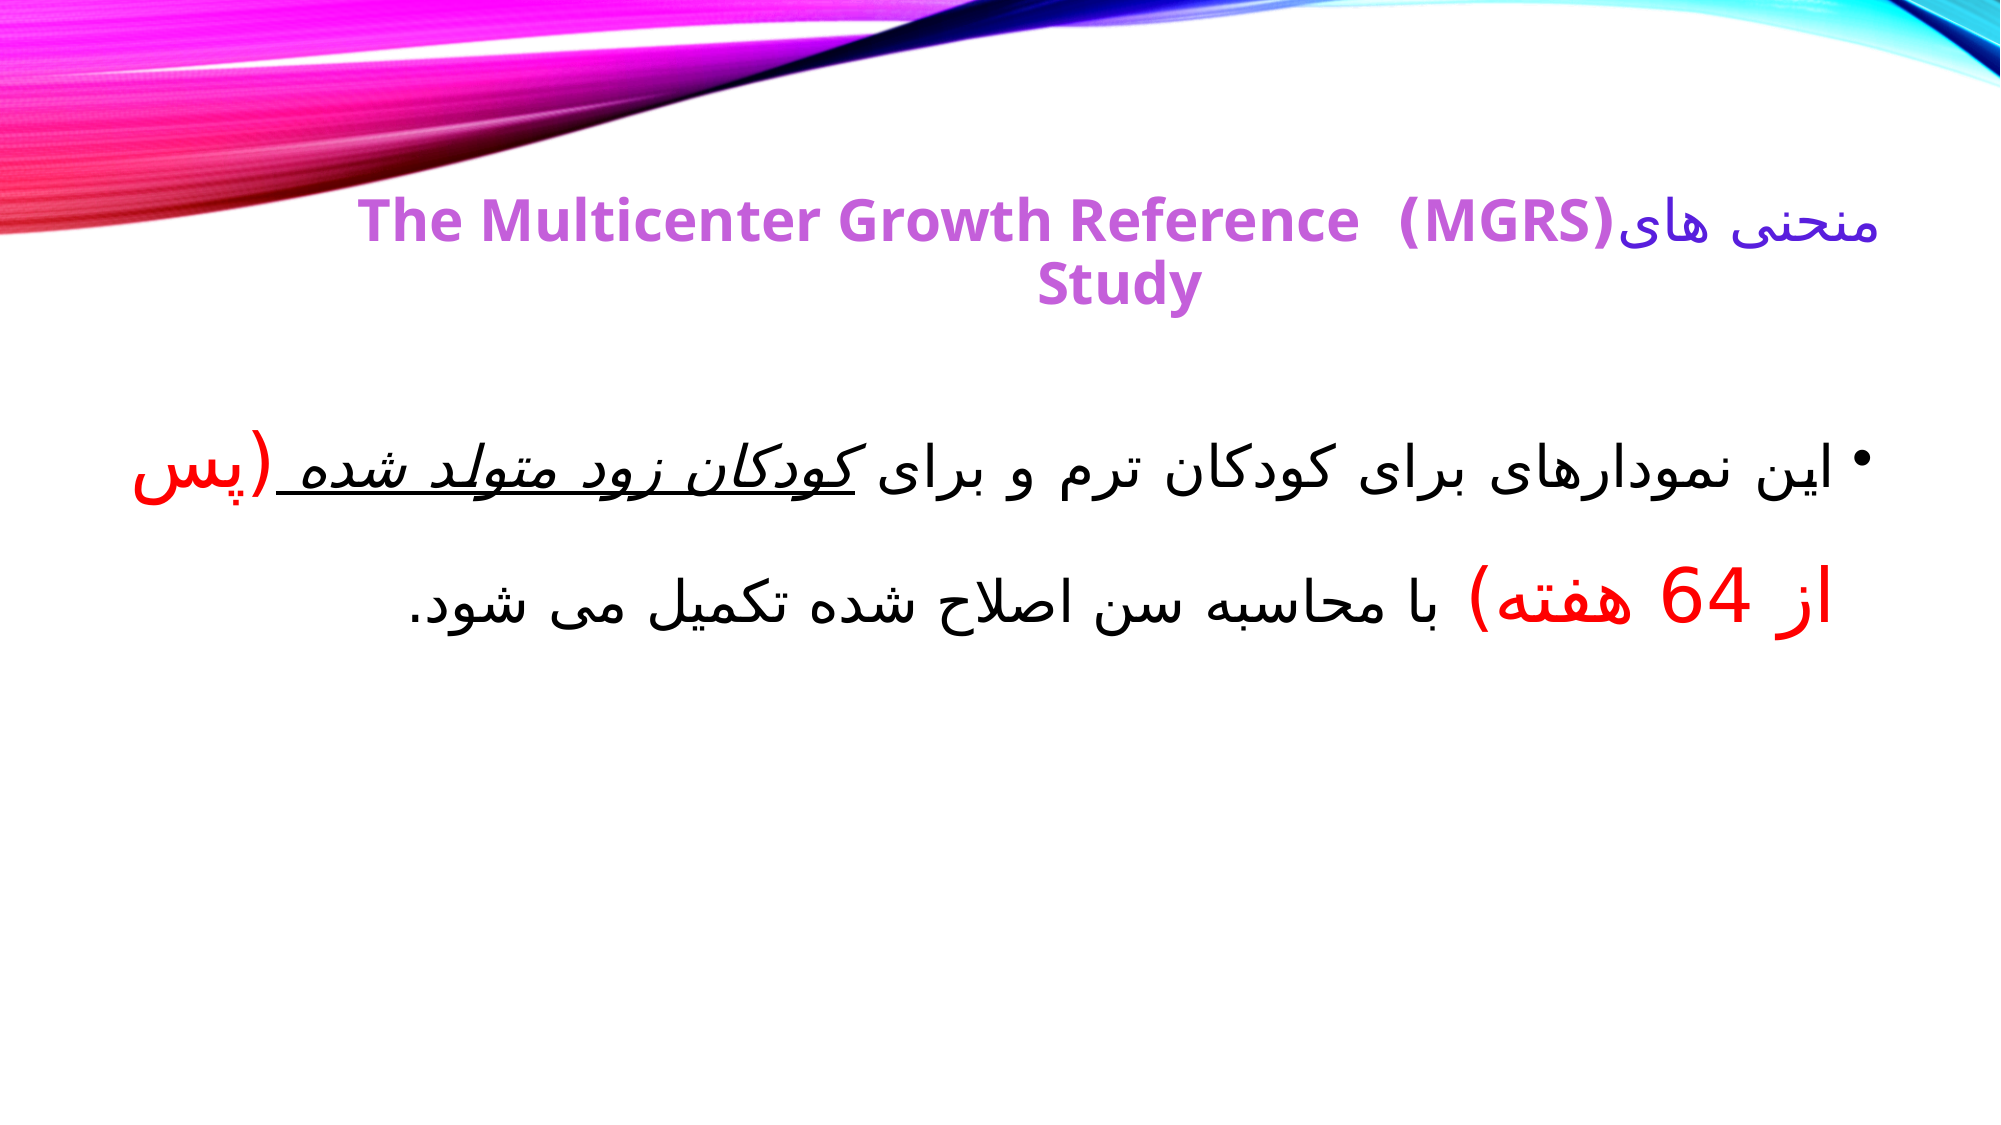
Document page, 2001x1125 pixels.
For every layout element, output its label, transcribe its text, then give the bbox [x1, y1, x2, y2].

list این نمودارهای برای کودکان ترم و برای کودکان زود متولد شده (پس از 64 هفته) با محاسبه سن اصلاح شده تکمیل می شود. [112, 360, 1888, 1021]
picture [0, 0, 2000, 237]
title منحنی های(MGRS) The Multicenter Growth Reference Study [284, 147, 1956, 360]
picture [1910, 0, 2000, 45]
picture [1890, 0, 2000, 75]
